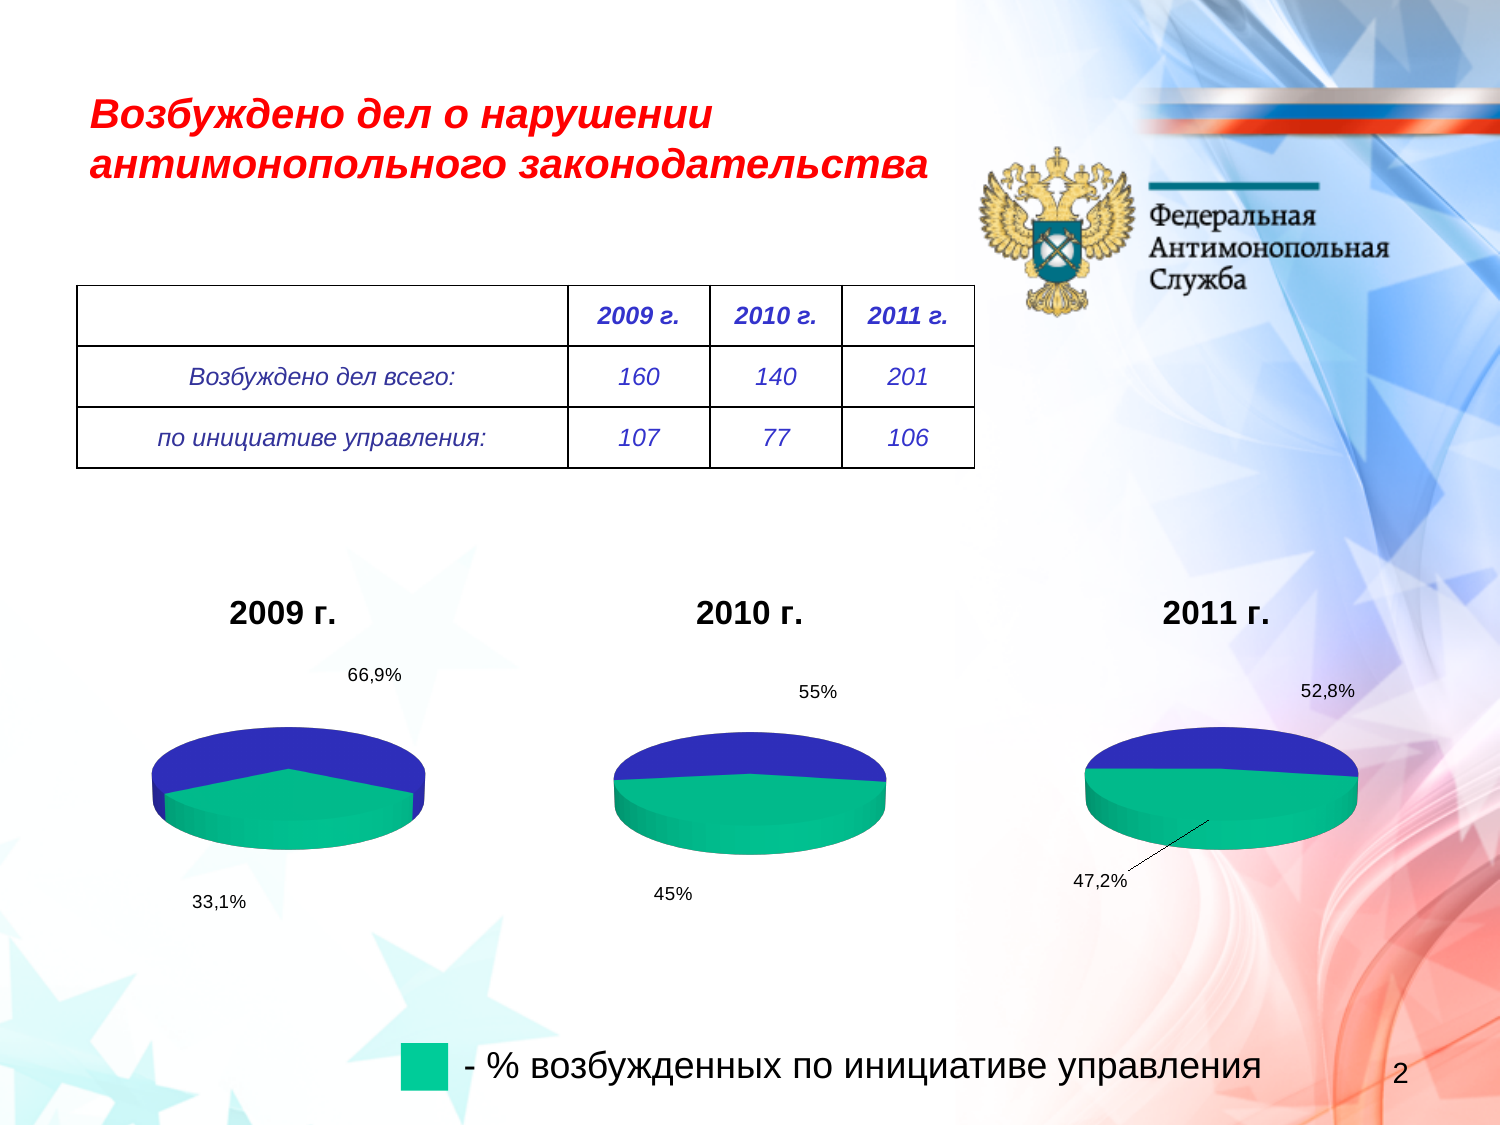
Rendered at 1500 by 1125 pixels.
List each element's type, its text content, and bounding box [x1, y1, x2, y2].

text_box Возбуждено дел о нарушении антимонопольного законодательства [74, 42, 1425, 231]
picture [0, 0, 1500, 1125]
table_cell 140 [711, 347, 841, 406]
table_cell 77 [711, 408, 841, 467]
table_cell Возбуждено дел всего: [78, 347, 567, 406]
table_cell 160 [569, 347, 709, 406]
table_header 2009 г. [569, 286, 709, 345]
table_cell 107 [569, 408, 709, 467]
slide_number 2 [1074, 1042, 1424, 1102]
table_header [78, 286, 567, 345]
table_cell 201 [843, 347, 974, 406]
text_box [400, 1043, 448, 1091]
text_box - % возбужденных по инициативе управления [448, 1033, 1278, 1094]
table_cell 106 [843, 408, 974, 467]
table_cell по инициативе управления: [78, 408, 567, 467]
chart [1039, 568, 1394, 958]
chart [106, 568, 461, 958]
table_header 2011 г. [843, 286, 974, 345]
table_header 2010 г. [711, 286, 841, 345]
chart [572, 568, 927, 958]
